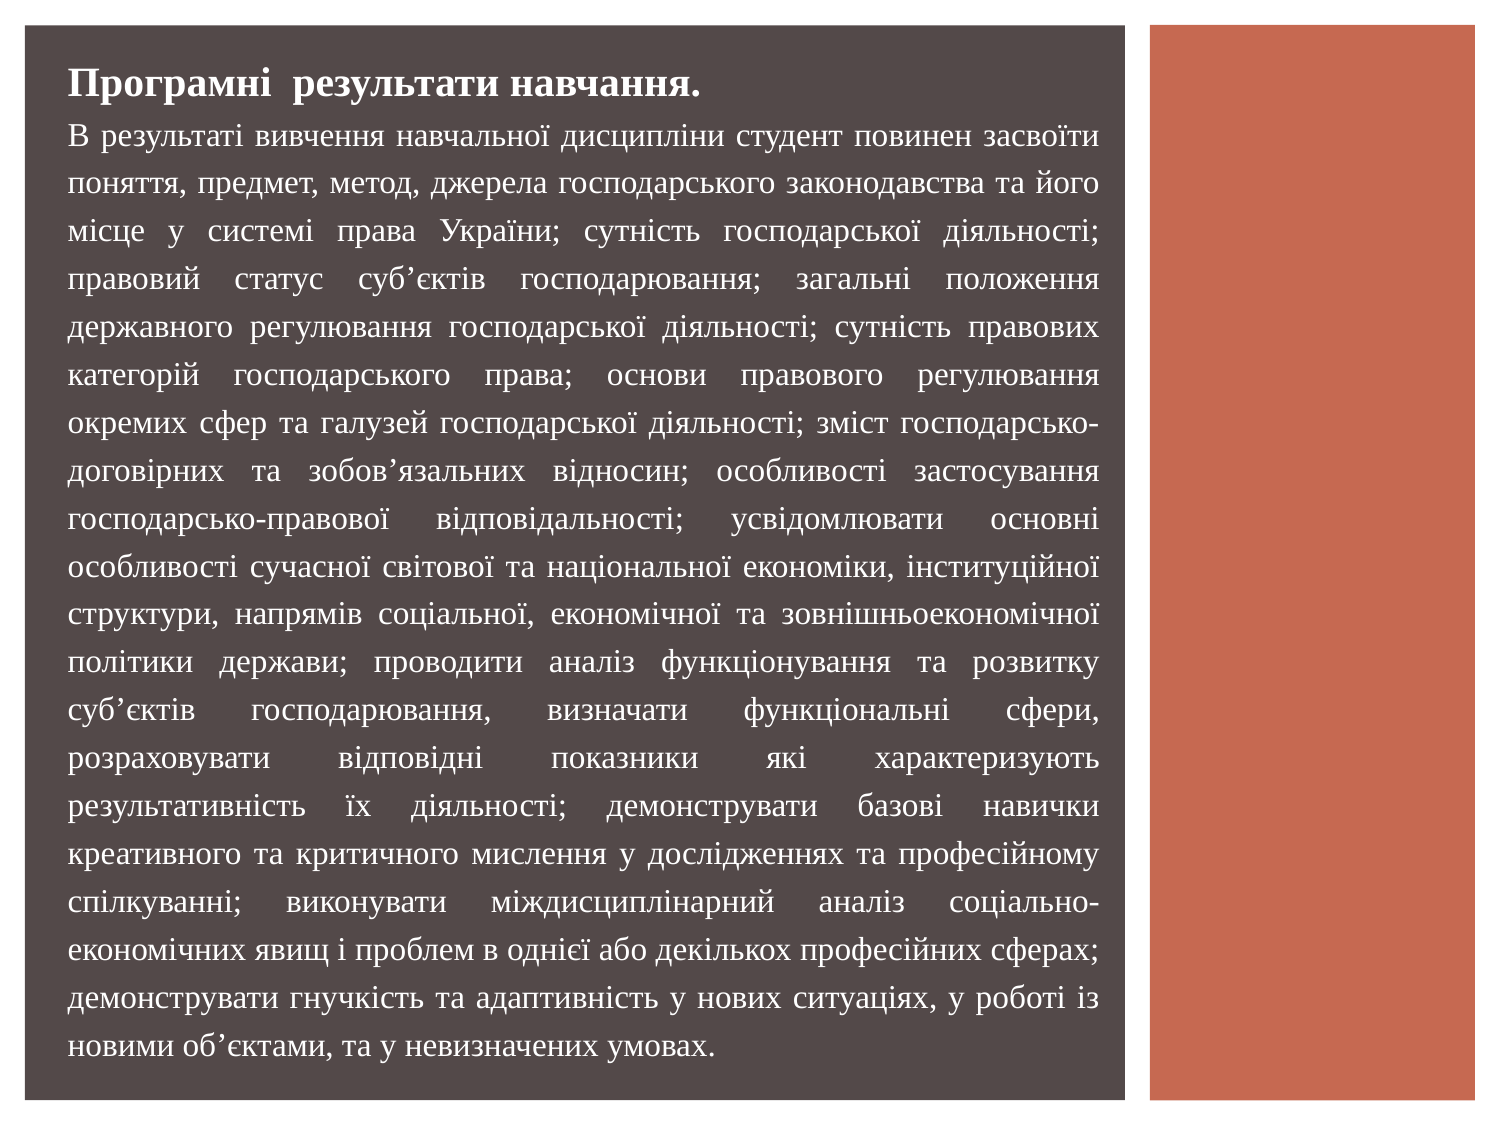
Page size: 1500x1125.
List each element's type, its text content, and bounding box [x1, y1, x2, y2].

text_box Програмні результати навчання. В результаті вивчення навчальної дисципліни студент повинен засвоїти поняття, предмет, метод, джерела господарського законодавства та його місце у системі права України; сутність господарської діяльності; правовий статус суб’єктів господарювання; загальні положення державного регулювання господарської діяльності; сутність правових категорій господарського права; основи правового регулювання окремих сфер та галузей господарської діяльності; зміст господарсько-договірних та зобов’язальних відносин; особливості застосування господарсько-правової відповідальності; усвідомлювати основні особливості сучасної світової та національної економіки, інституційної структури, напрямів соціальної, економічної та зовнішньоекономічної політики держави; проводити аналіз функціонування та розвитку суб’єктів господарювання, визначати функціональні сфери, розраховувати відповідні показники які характеризують результативність їх діяльності; демонструвати базові навички креативного та критичного мислення у дослідженнях та професійному спілкуванні; виконувати міждисциплінарний аналіз соціально-економічних явищ і проблем в однієї або декількох професійних сферах; демонструвати гнучкість та адаптивність у нових ситуаціях, у роботі із новими об’єктами, та у невизначених умовах. [53, 37, 1117, 1125]
